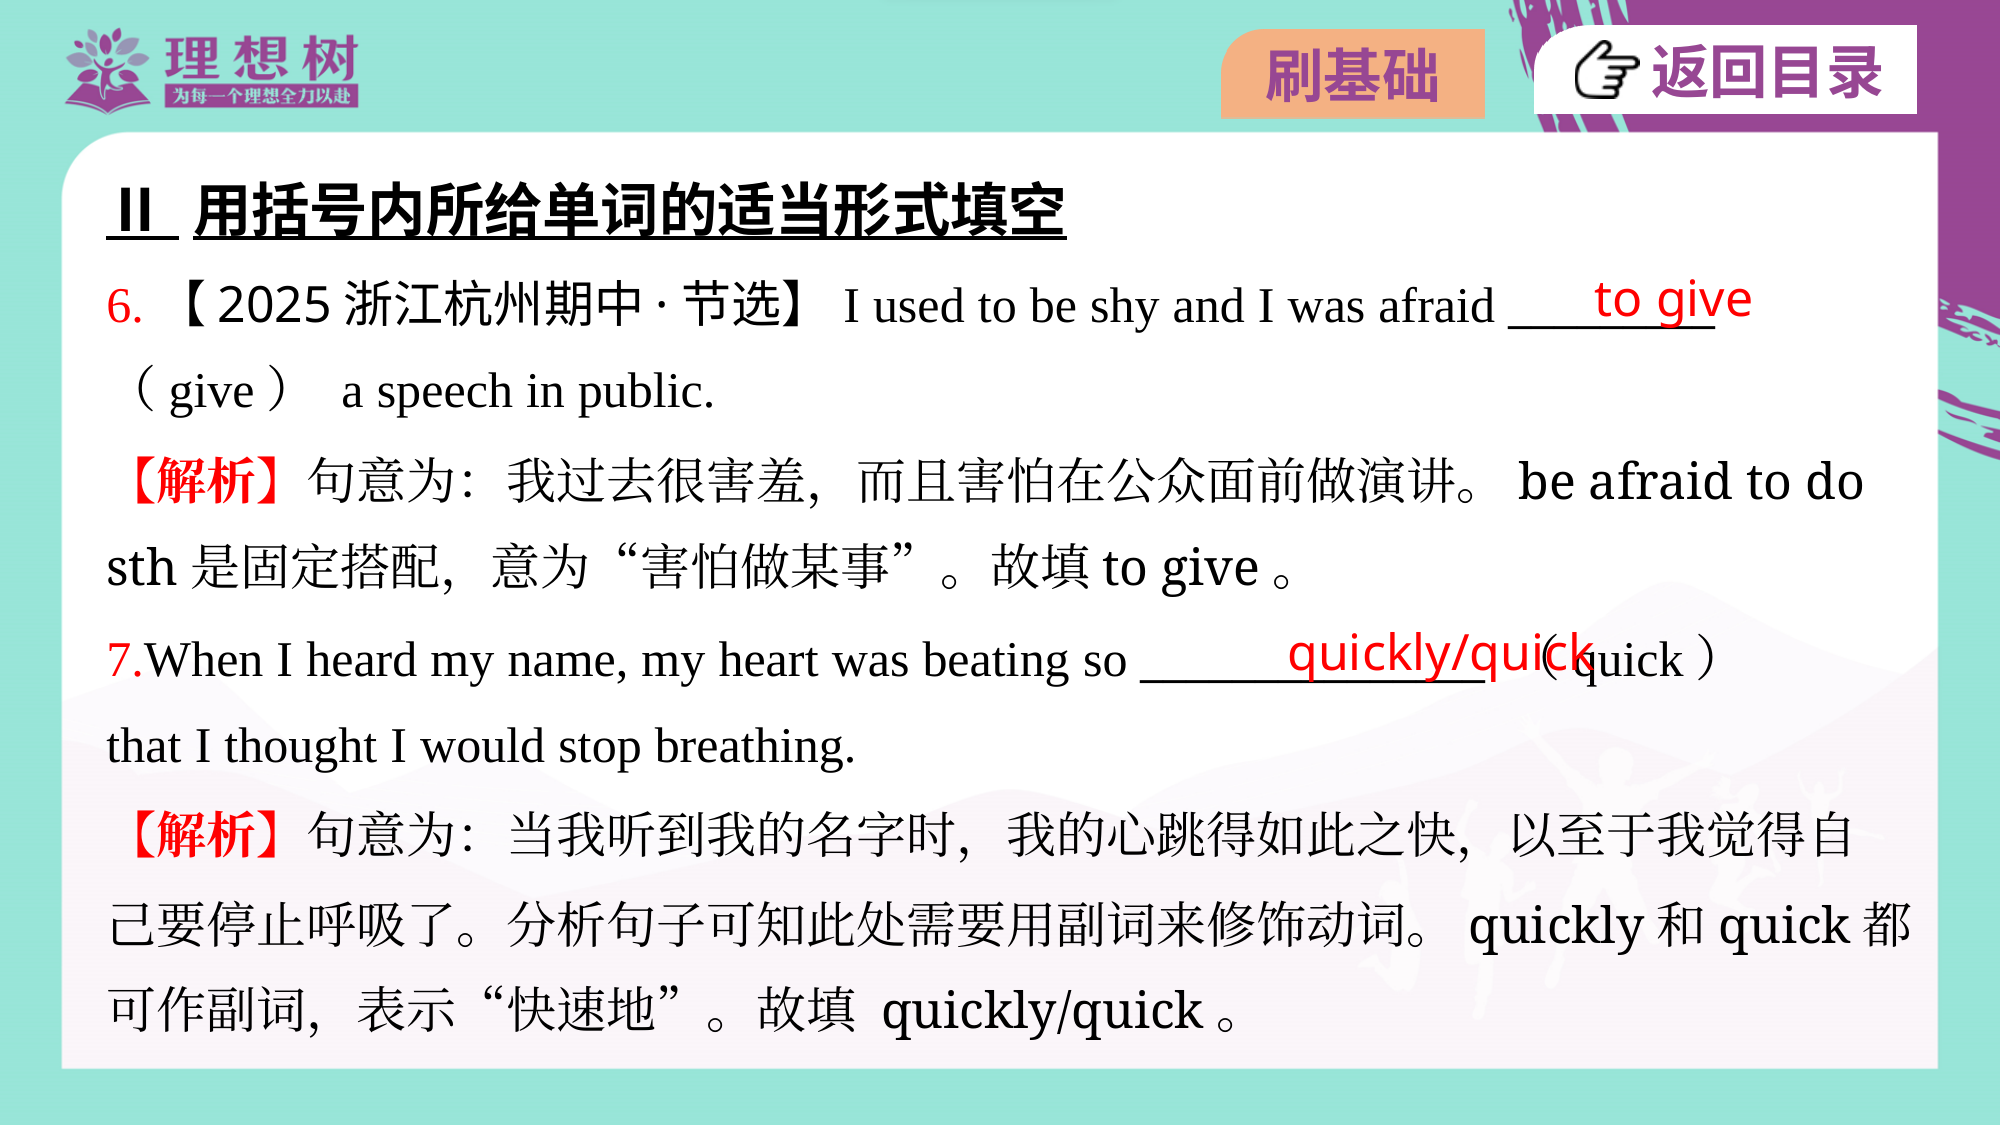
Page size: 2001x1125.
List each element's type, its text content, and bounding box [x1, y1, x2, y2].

text_box 【解析】句意为：我过去很害羞，而且害怕在公众面前做演讲。be afraid to do sth是固定搭配，意为“害怕做某事”。故填to give。 [106, 420, 1895, 586]
text_box Ⅱ 用括号内所给单词的适当形式填空 [106, 140, 1895, 232]
text_box to give [1568, 236, 1780, 316]
text_box 7.When I heard my name, my heart was beating so _______________ （quick） that I thought I would stop breathing. [106, 597, 1895, 763]
text_box 【解析】句意为：当我听到我的名字时，我的心跳得如此之快，以至于我觉得自 己要停止呼吸了。分析句子可知此处需要用副词来修饰动词。quickly和quick都 可作副词，表示“快速地”。故填 quickly/quick。 [106, 773, 1895, 1030]
text_box 6.【2025浙江杭州期中·节选】I used to be shy and I was afraid _________ （give） a speech in public. [106, 242, 1895, 409]
picture [0, 0, 2000, 1125]
text_box quickly/quick [1260, 590, 1622, 671]
